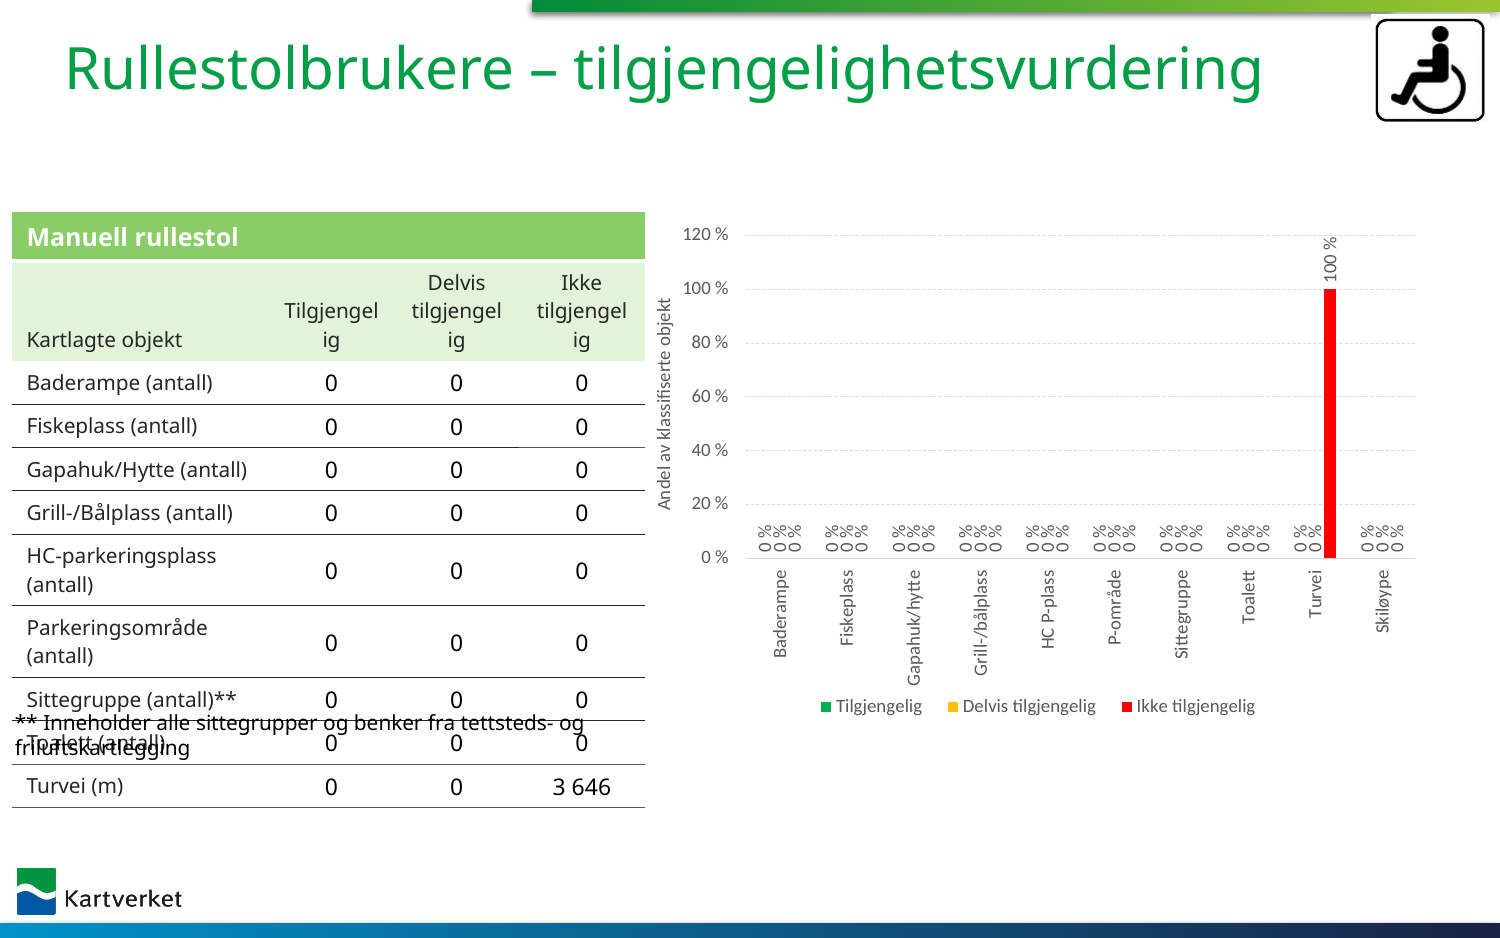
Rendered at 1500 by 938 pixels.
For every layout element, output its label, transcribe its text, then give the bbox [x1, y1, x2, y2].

table_cell Kartlagte objekt [12, 263, 269, 361]
table_cell 0 [394, 491, 519, 534]
table_cell 0 [394, 448, 519, 490]
table_cell Tilgjengelig [269, 263, 394, 361]
table_cell 0 [269, 678, 394, 702]
table_cell 0 [394, 405, 519, 447]
table_cell 0 [394, 361, 519, 404]
table_cell 0 [394, 768, 519, 807]
table_cell 0 [269, 405, 394, 447]
table_cell Gapahuk/Hytte (antall) [12, 448, 269, 490]
table_cell 0 [519, 678, 638, 702]
table_cell Ikke tilgjengelig [519, 263, 638, 361]
table_cell Parkeringsområde (antall) [12, 606, 269, 677]
table_cell Turvei (m) [12, 768, 269, 807]
table_cell 0 [269, 448, 394, 490]
picture [643, 218, 1427, 728]
table_cell 0 [519, 448, 638, 490]
table_cell 0 [269, 606, 394, 677]
table_cell 0 [394, 535, 519, 605]
table_cell 0 [394, 678, 519, 702]
table_cell 0 [394, 606, 519, 677]
table_cell 0 [269, 491, 394, 534]
table_cell 0 [519, 405, 638, 447]
table_cell 0 [519, 535, 638, 605]
table_cell Baderampe (antall) [12, 361, 269, 404]
text_box Rullestolbrukere – tilgjengelighetsvurdering [49, 12, 1372, 109]
picture [1371, 13, 1491, 127]
table_cell 0 [519, 361, 638, 404]
text_box ** Inneholder alle sittegrupper og benker fra tettsteds- og friluftskartlegging [0, 702, 745, 768]
table_cell Sittegruppe (antall)** [12, 678, 269, 702]
table_cell Grill-/Bålplass (antall) [12, 491, 269, 534]
table_cell 0 [519, 491, 638, 534]
table_cell HC-parkeringsplass (antall) [12, 535, 269, 605]
table_cell 0 [269, 768, 394, 807]
table_cell 0 [269, 361, 394, 404]
table_cell Fiskeplass (antall) [12, 405, 269, 447]
table_cell 0 [519, 606, 638, 677]
table_cell 3 646 [519, 768, 645, 807]
table_header Manuell rullestol [12, 212, 645, 259]
table_cell Delvis tilgjengelig [394, 263, 519, 361]
table_cell 0 [269, 535, 394, 605]
